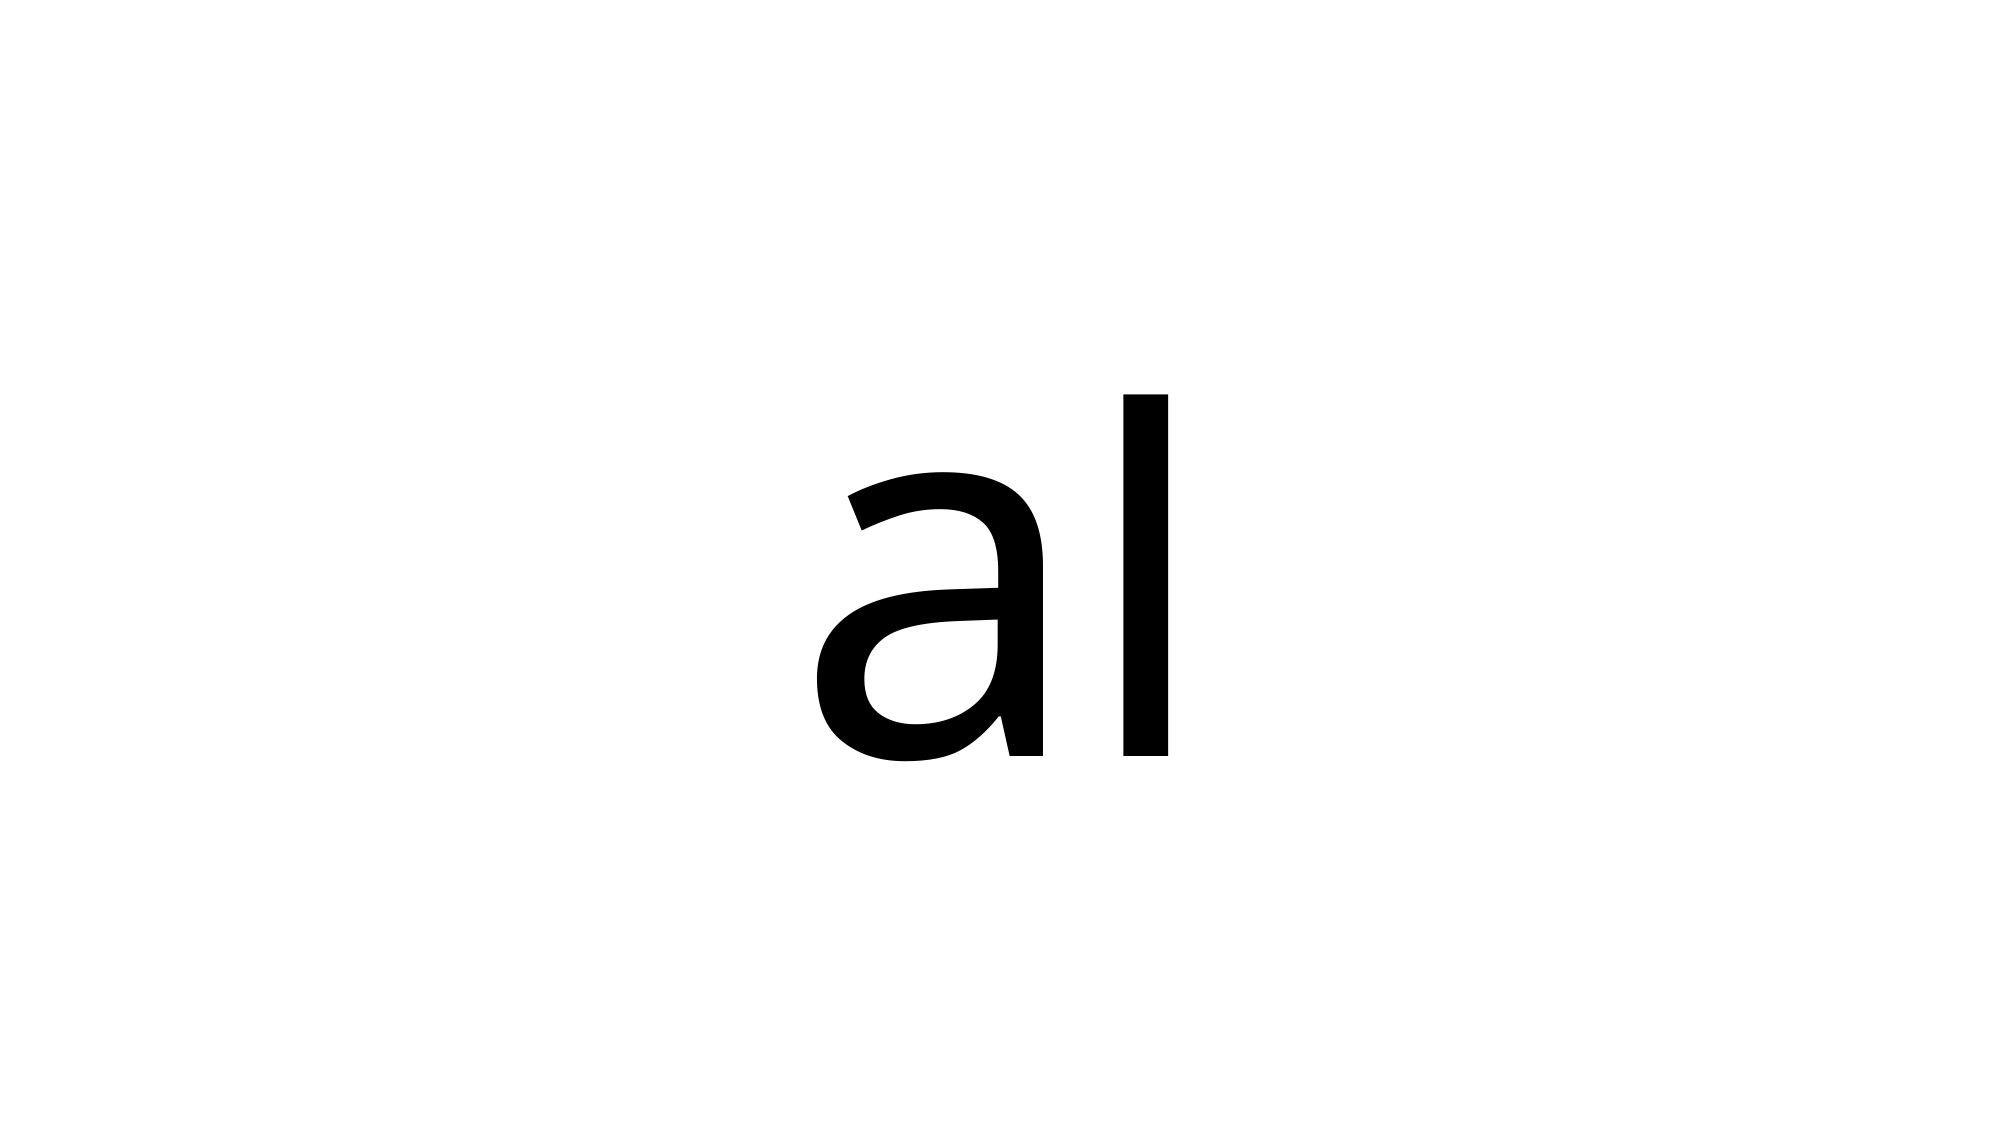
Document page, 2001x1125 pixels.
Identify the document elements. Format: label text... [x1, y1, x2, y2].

list al [137, 299, 1863, 1014]
